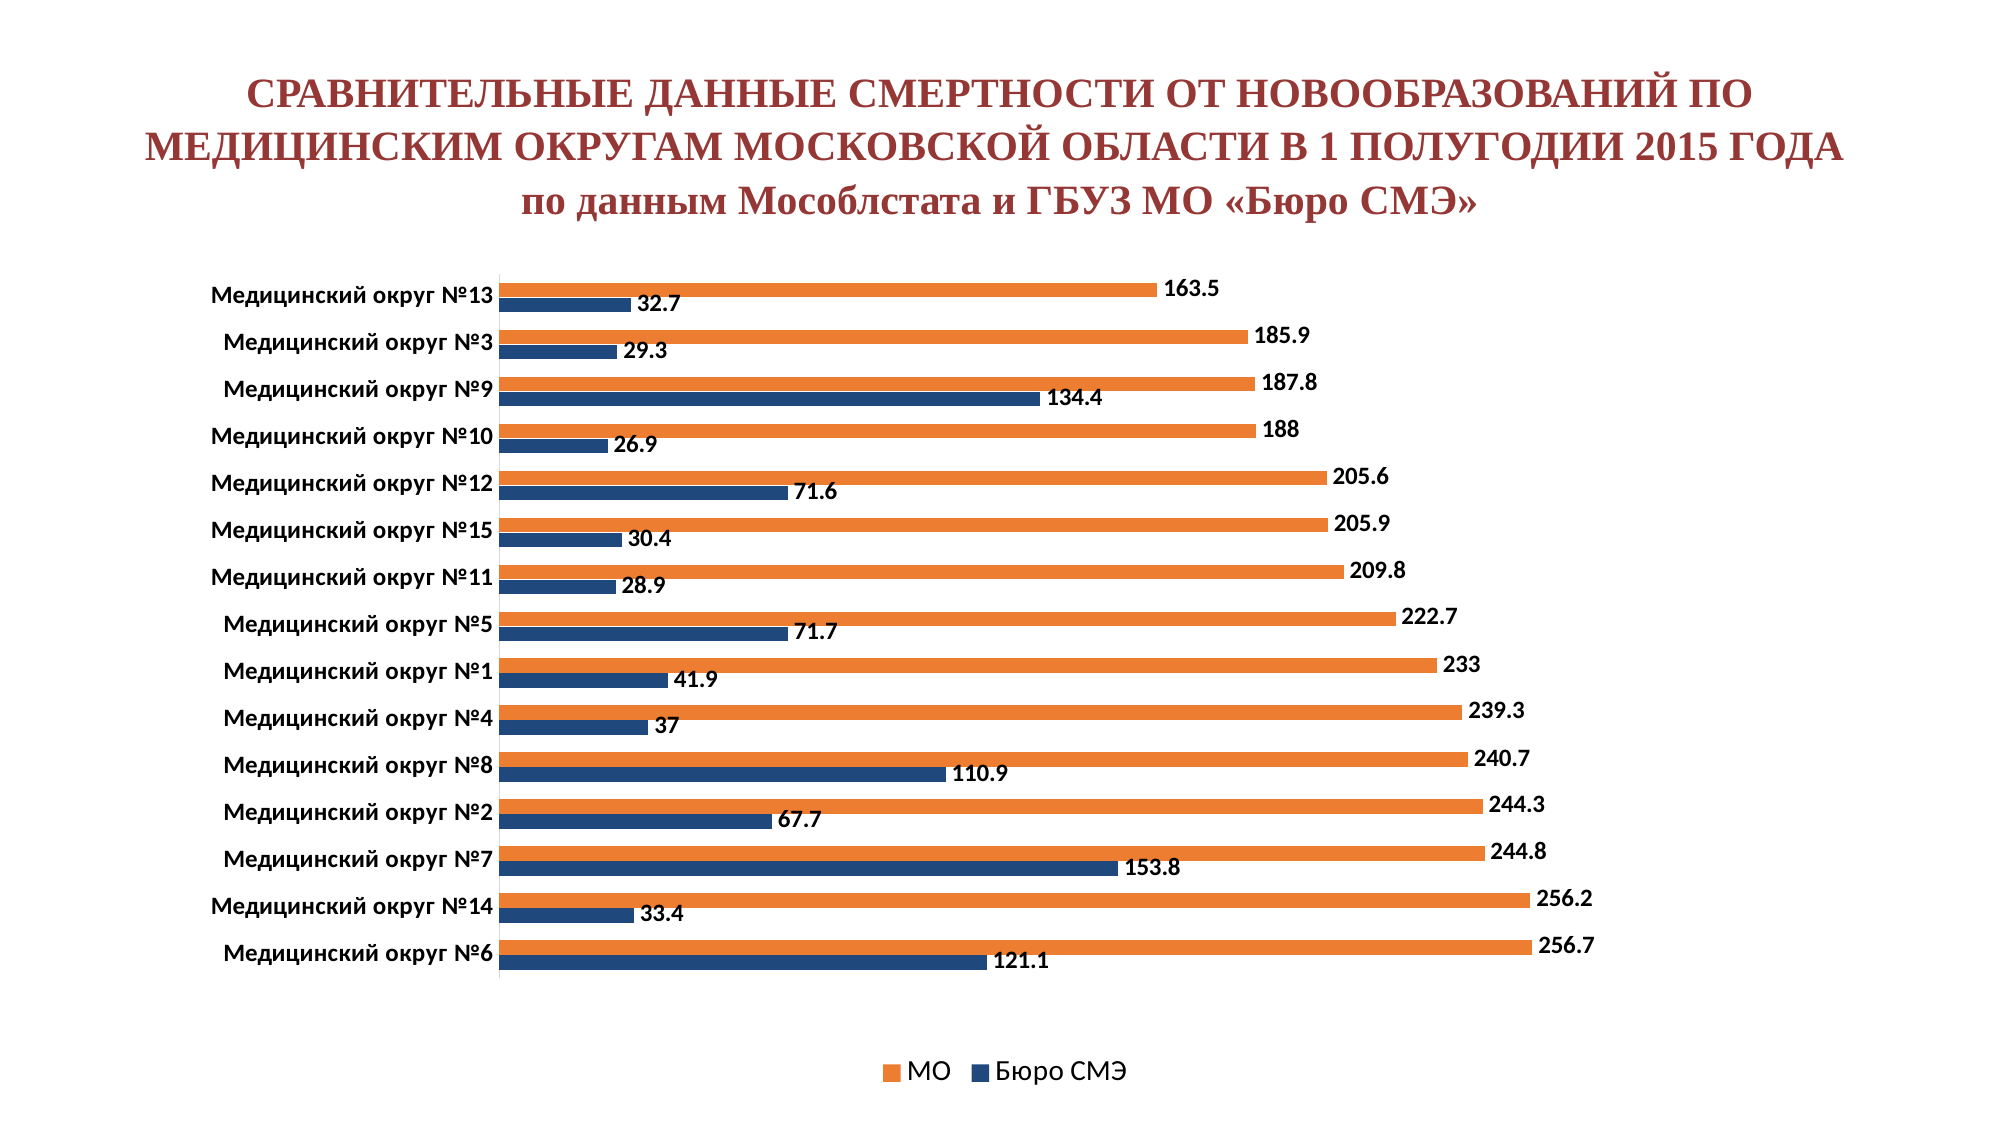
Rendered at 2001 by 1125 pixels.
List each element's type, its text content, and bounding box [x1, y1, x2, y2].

title СРАВНИТЕЛЬНЫЕ ДАННЫЕ СМЕРТНОСТИ ОТ НОВООБРАЗОВАНИЙ ПО МЕДИЦИНСКИМ ОКРУГАМ МОСКОВСКОЙ ОБЛАСТИ В 1 ПОЛУГОДИИ 2015 ГОДА по данным Мособлстата и ГБУЗ МО «Бюро СМЭ» [99, 101, 1900, 229]
chart [79, 232, 1931, 1095]
